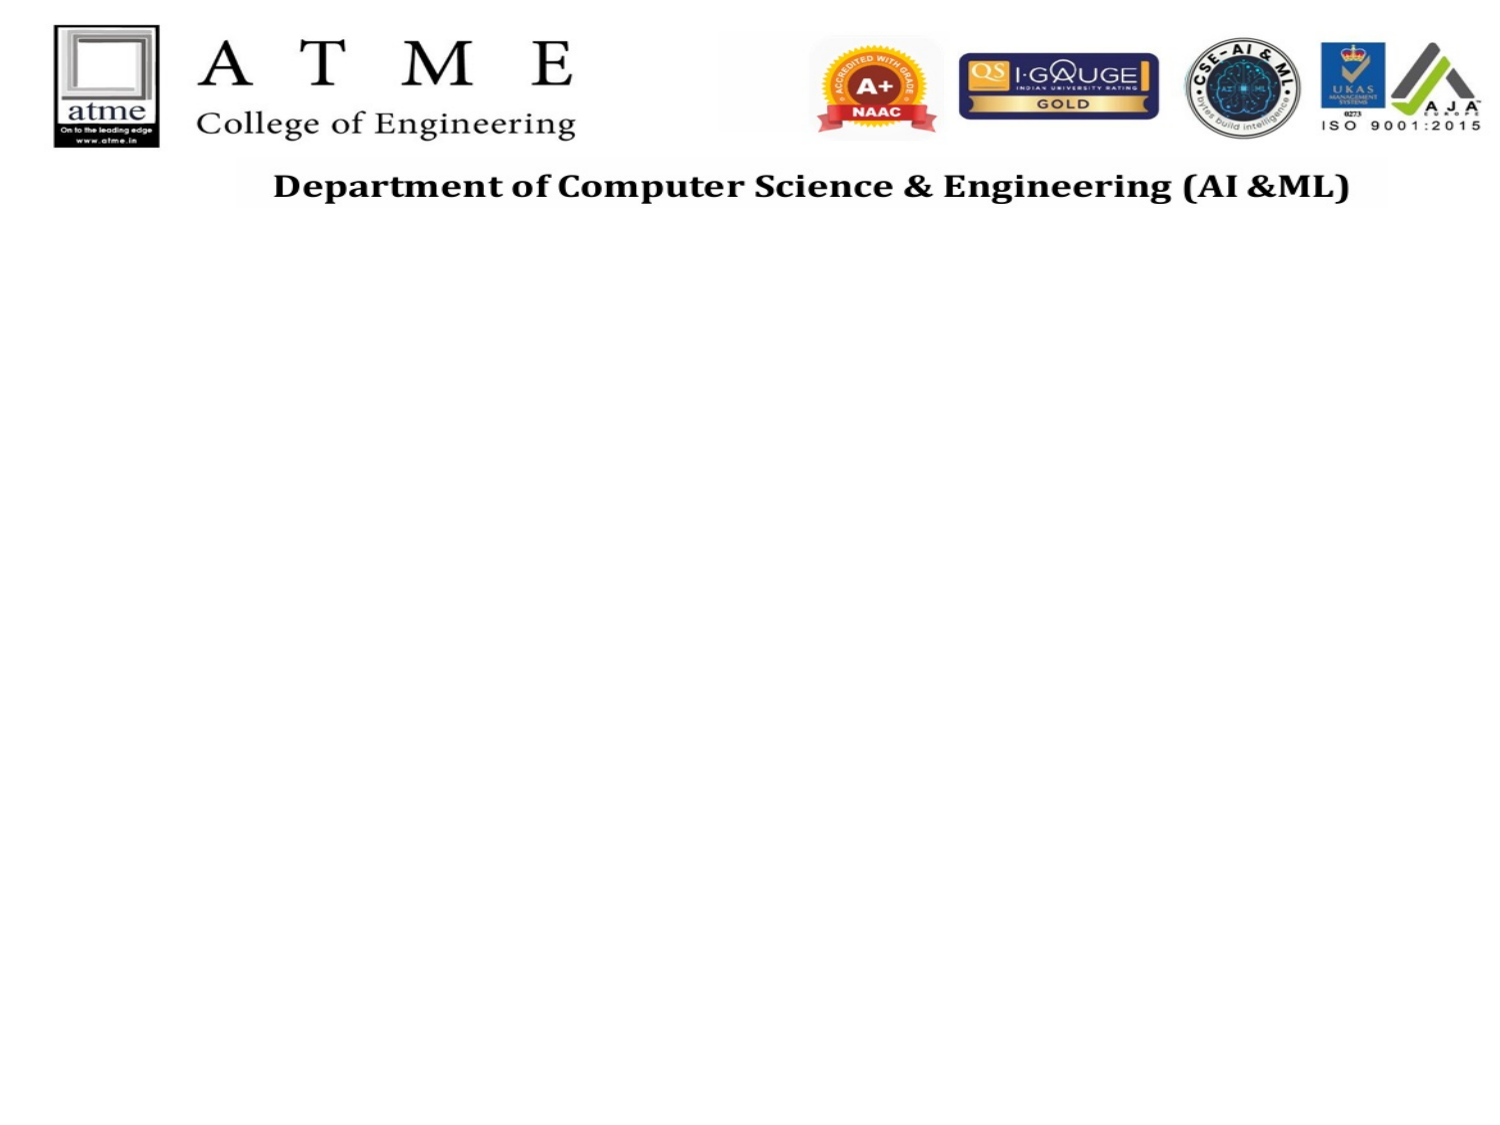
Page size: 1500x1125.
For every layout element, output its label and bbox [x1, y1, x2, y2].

picture [24, 0, 1500, 226]
